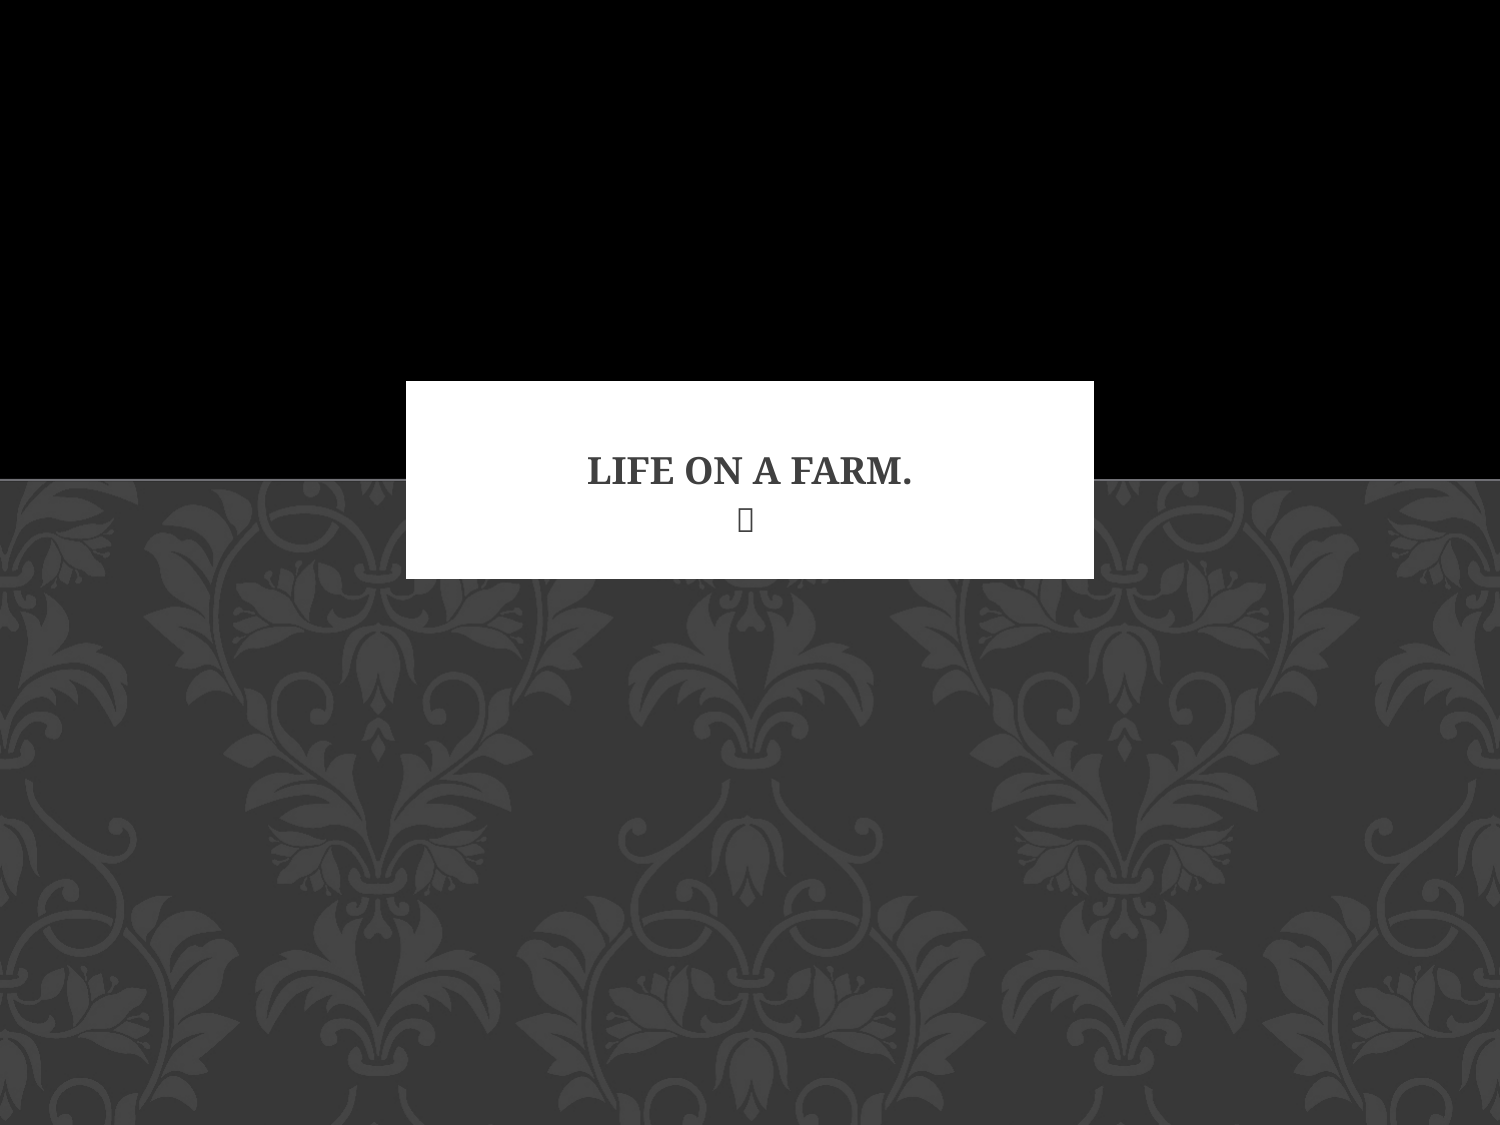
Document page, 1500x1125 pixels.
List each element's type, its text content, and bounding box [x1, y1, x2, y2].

title Life On A Farm. [415, 387, 1085, 498]
subtitle  [420, 499, 1080, 570]
